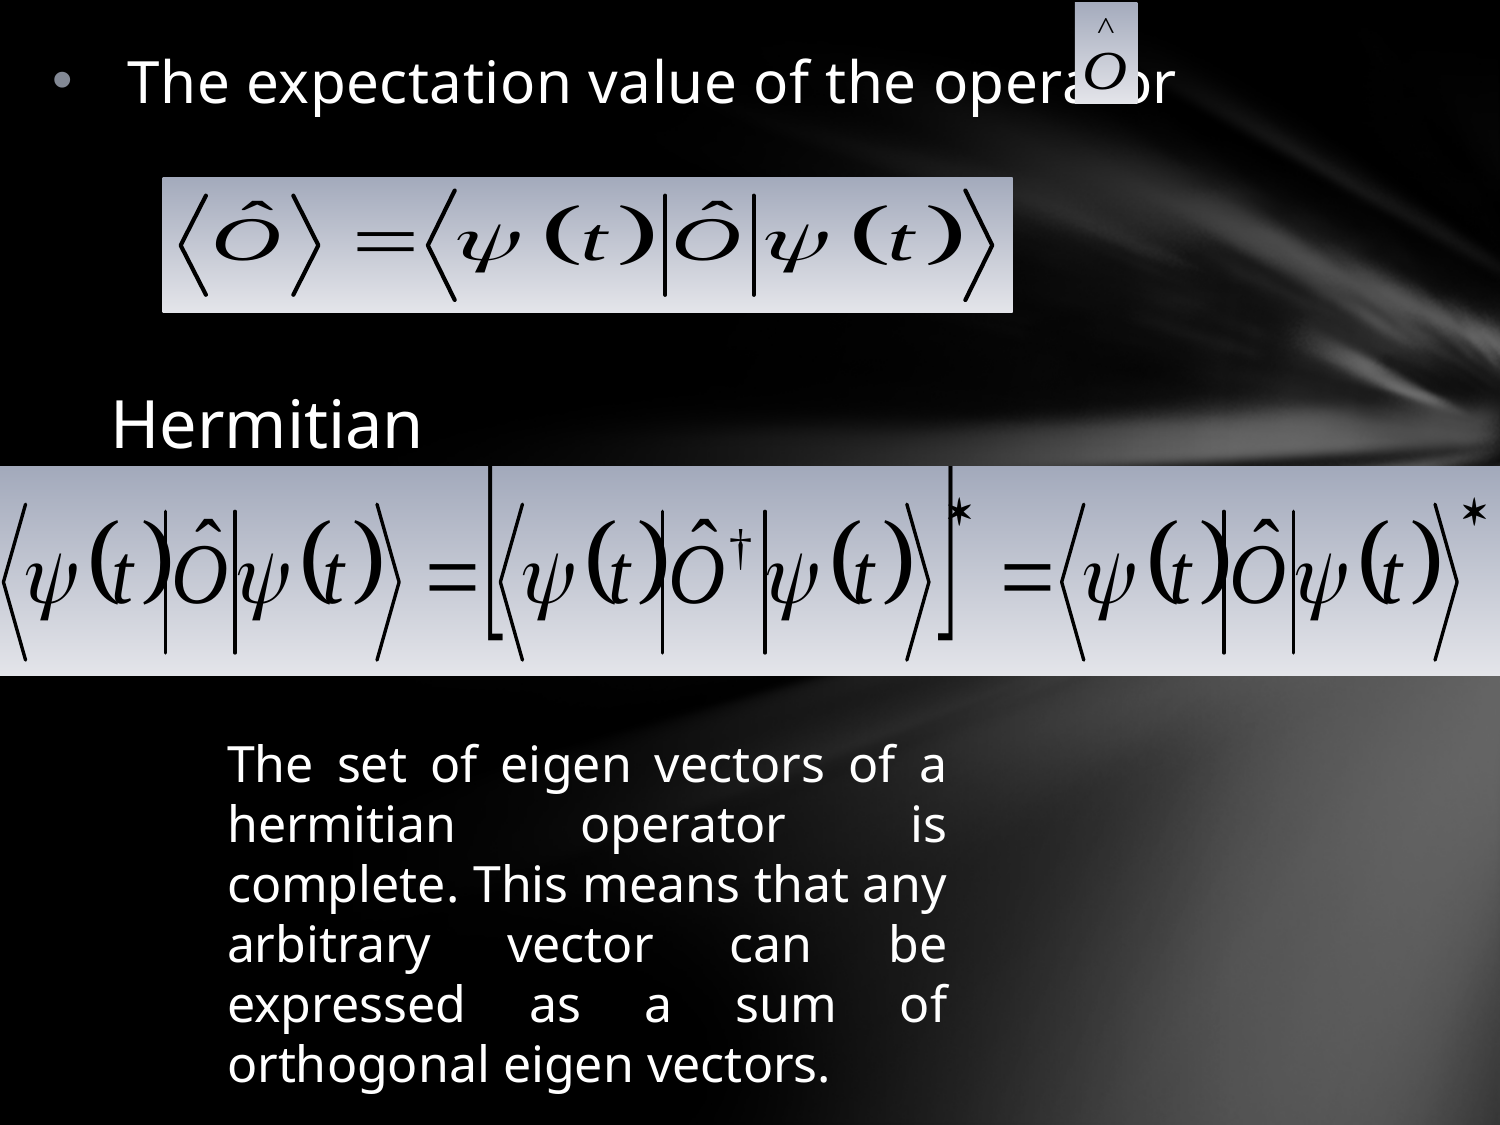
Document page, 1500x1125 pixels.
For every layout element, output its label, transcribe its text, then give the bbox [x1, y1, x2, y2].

text_box The set of eigen vectors of a hermitian operator is complete. This means that any arbitrary vector can be expressed as a sum of orthogonal eigen vectors. [212, 724, 963, 1100]
text_box Hermitian [95, 374, 440, 466]
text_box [0, 466, 1500, 676]
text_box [162, 177, 1013, 313]
list The expectation value of the operator [37, 687, 1438, 1038]
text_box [1074, 1, 1138, 104]
list The expectation value of the operator [37, 37, 1438, 466]
